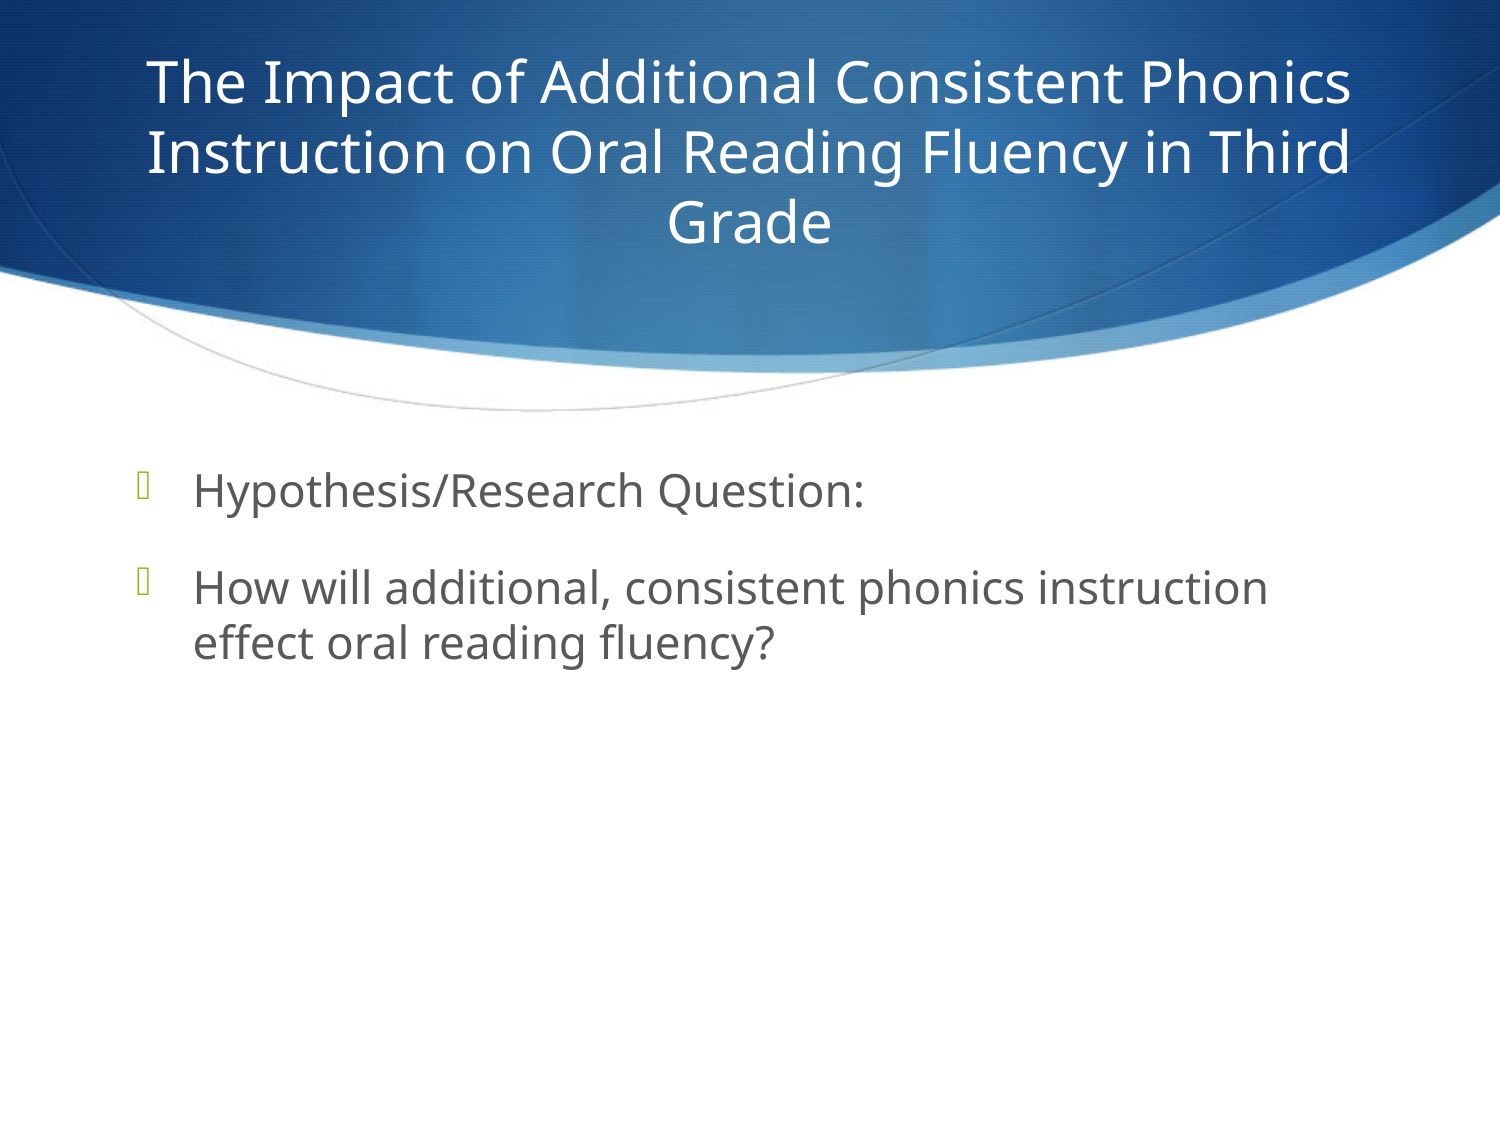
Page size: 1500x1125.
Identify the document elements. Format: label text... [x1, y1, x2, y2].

picture [0, 0, 1500, 1125]
list Hypothesis/Research Question: How will additional, consistent phonics instruction effect oral reading fluency? [121, 454, 1379, 721]
title The Impact of Additional Consistent Phonics Instruction on Oral Reading Fluency in Third Grade [74, 56, 1426, 245]
